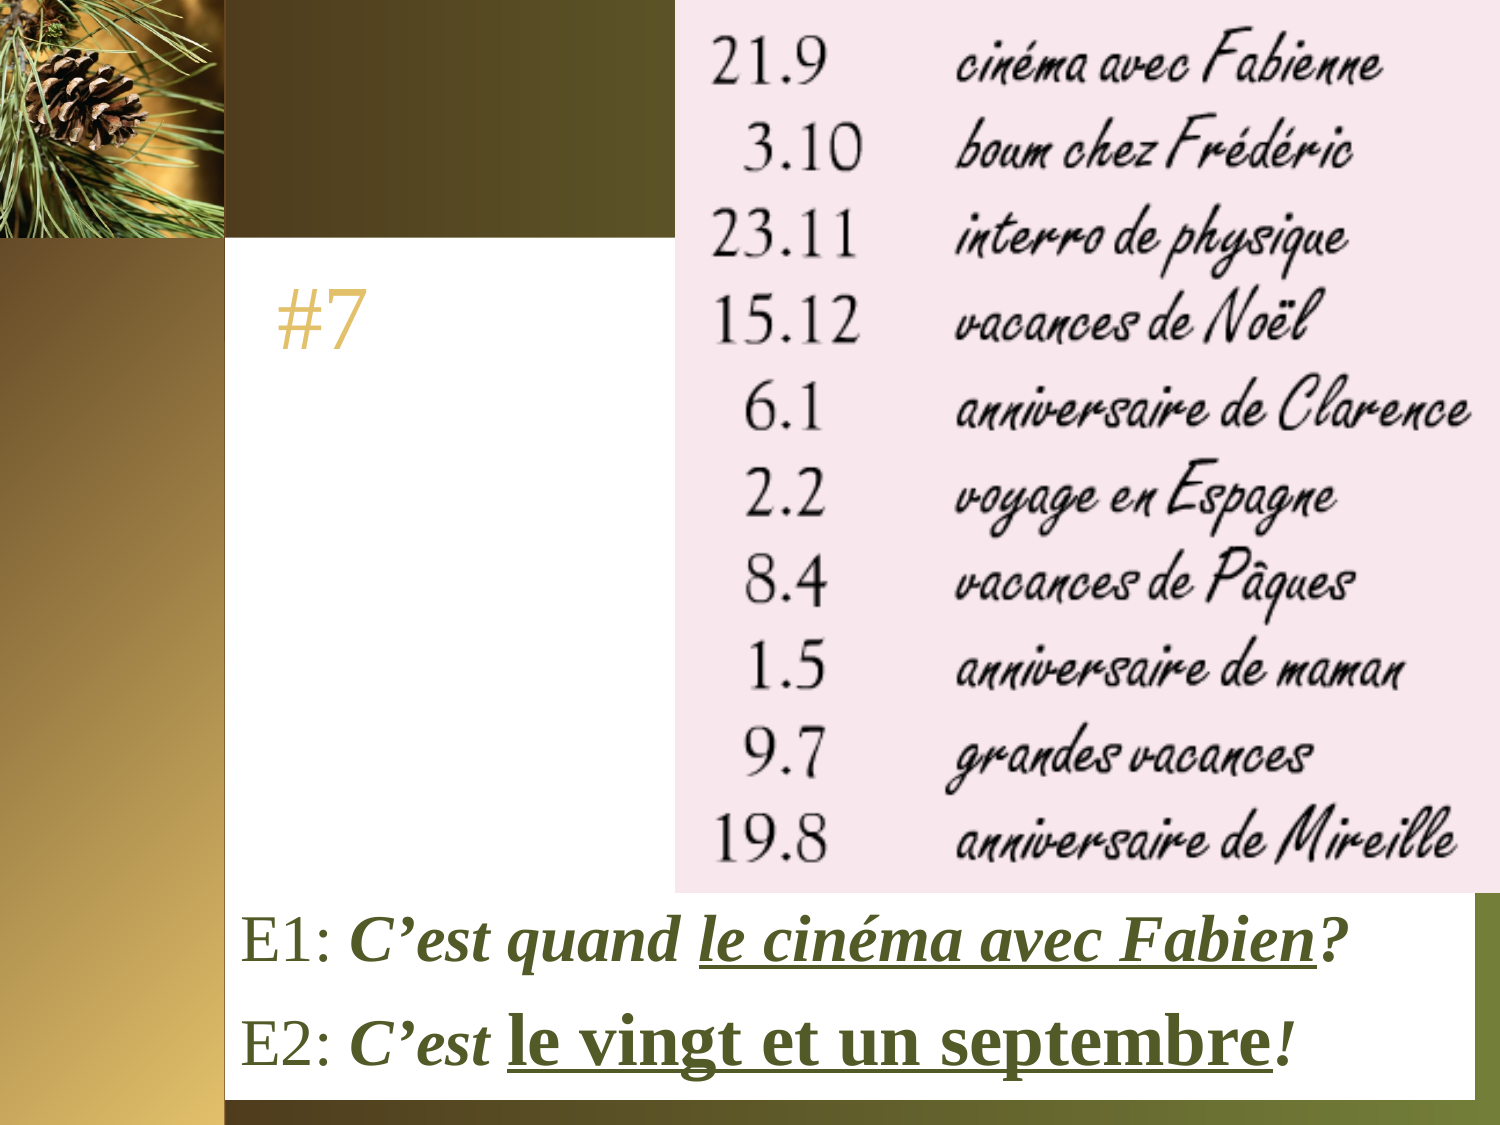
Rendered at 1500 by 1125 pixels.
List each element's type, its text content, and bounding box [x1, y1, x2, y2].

picture [0, 0, 224, 238]
picture [674, 0, 1500, 893]
title #7 [262, 249, 669, 463]
list E1: C’est quand le cinéma avec Fabien? E2: C’est le vingt et un septembre! [224, 887, 1500, 1088]
